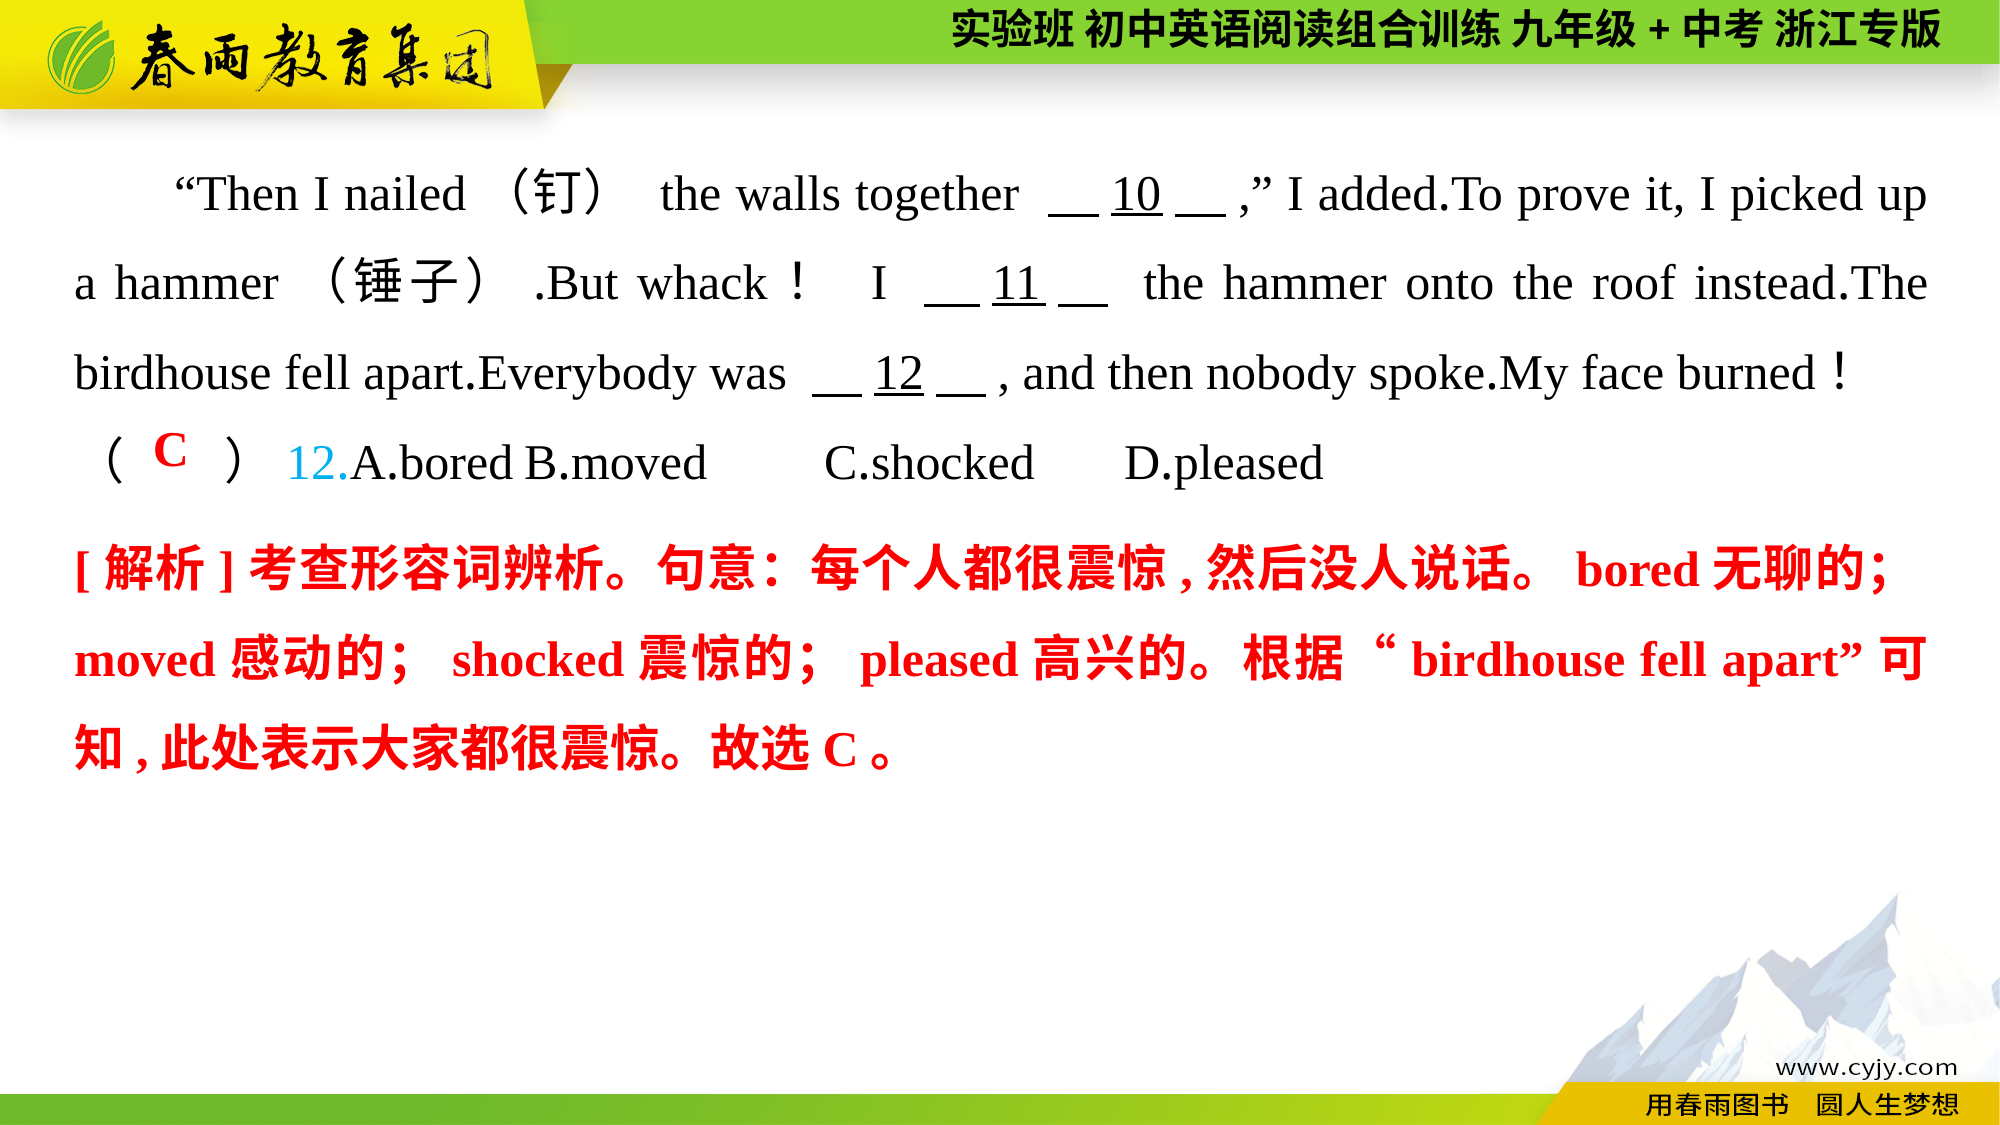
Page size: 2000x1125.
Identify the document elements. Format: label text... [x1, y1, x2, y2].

list “Then I nailed（钉） the walls together 10 ,” I added.To prove it, I picked up a hammer（锤子）.But whack！ I 11 the hammer onto the roof instead.The birdhouse fell apart.Everybody was 12 , and then nobody spoke.My face burned！ （ ）12.A.bored B.moved C.shocked D.pleased [59, 122, 1944, 498]
text_box C [138, 408, 204, 484]
picture [0, 0, 2000, 1125]
text_box [解析]考查形容词辨析。句意：每个人都很震惊,然后没人说话。bored无聊的；moved感动的；shocked震惊的；pleased高兴的。根据“birdhouse fell apart”可知,此处表示大家都很震惊。故选C。 [59, 498, 1944, 784]
